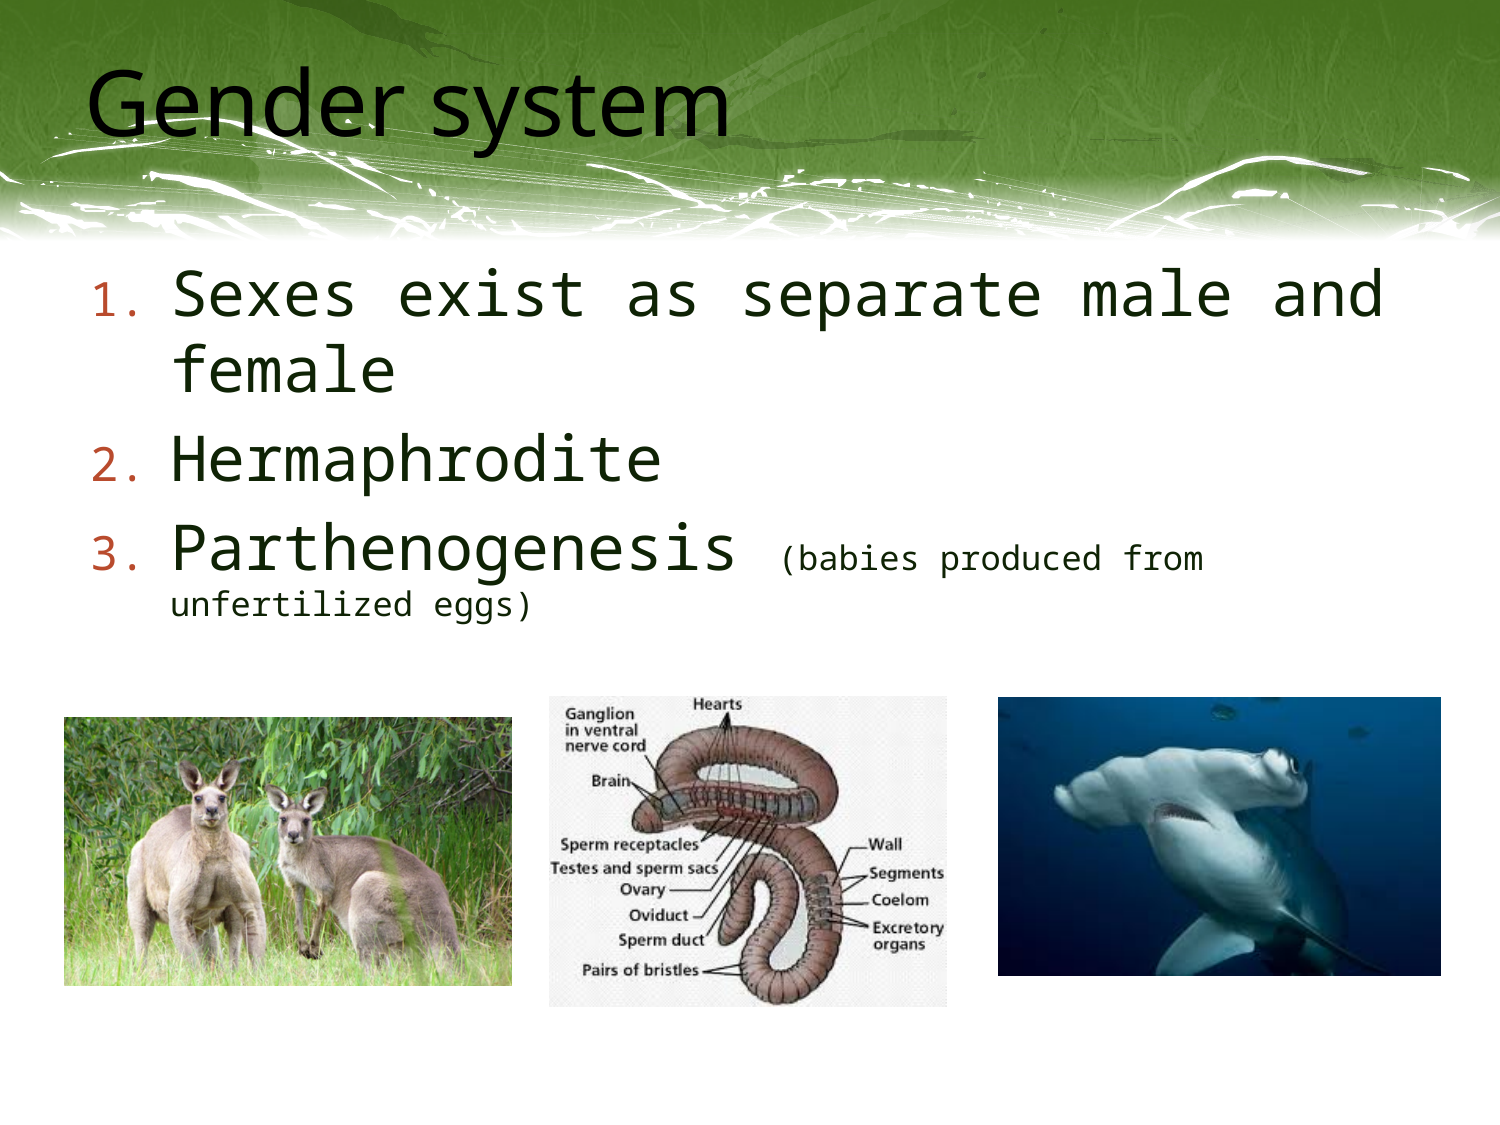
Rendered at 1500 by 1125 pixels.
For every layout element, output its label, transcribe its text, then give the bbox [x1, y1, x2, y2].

list Sexes exist as separate male and female Hermaphrodite Parthenogenesis (babies produced from unfertilized eggs) [75, 246, 1425, 634]
title Gender system [70, 35, 1421, 164]
picture [64, 717, 512, 986]
picture [997, 697, 1441, 976]
picture [549, 696, 947, 1008]
